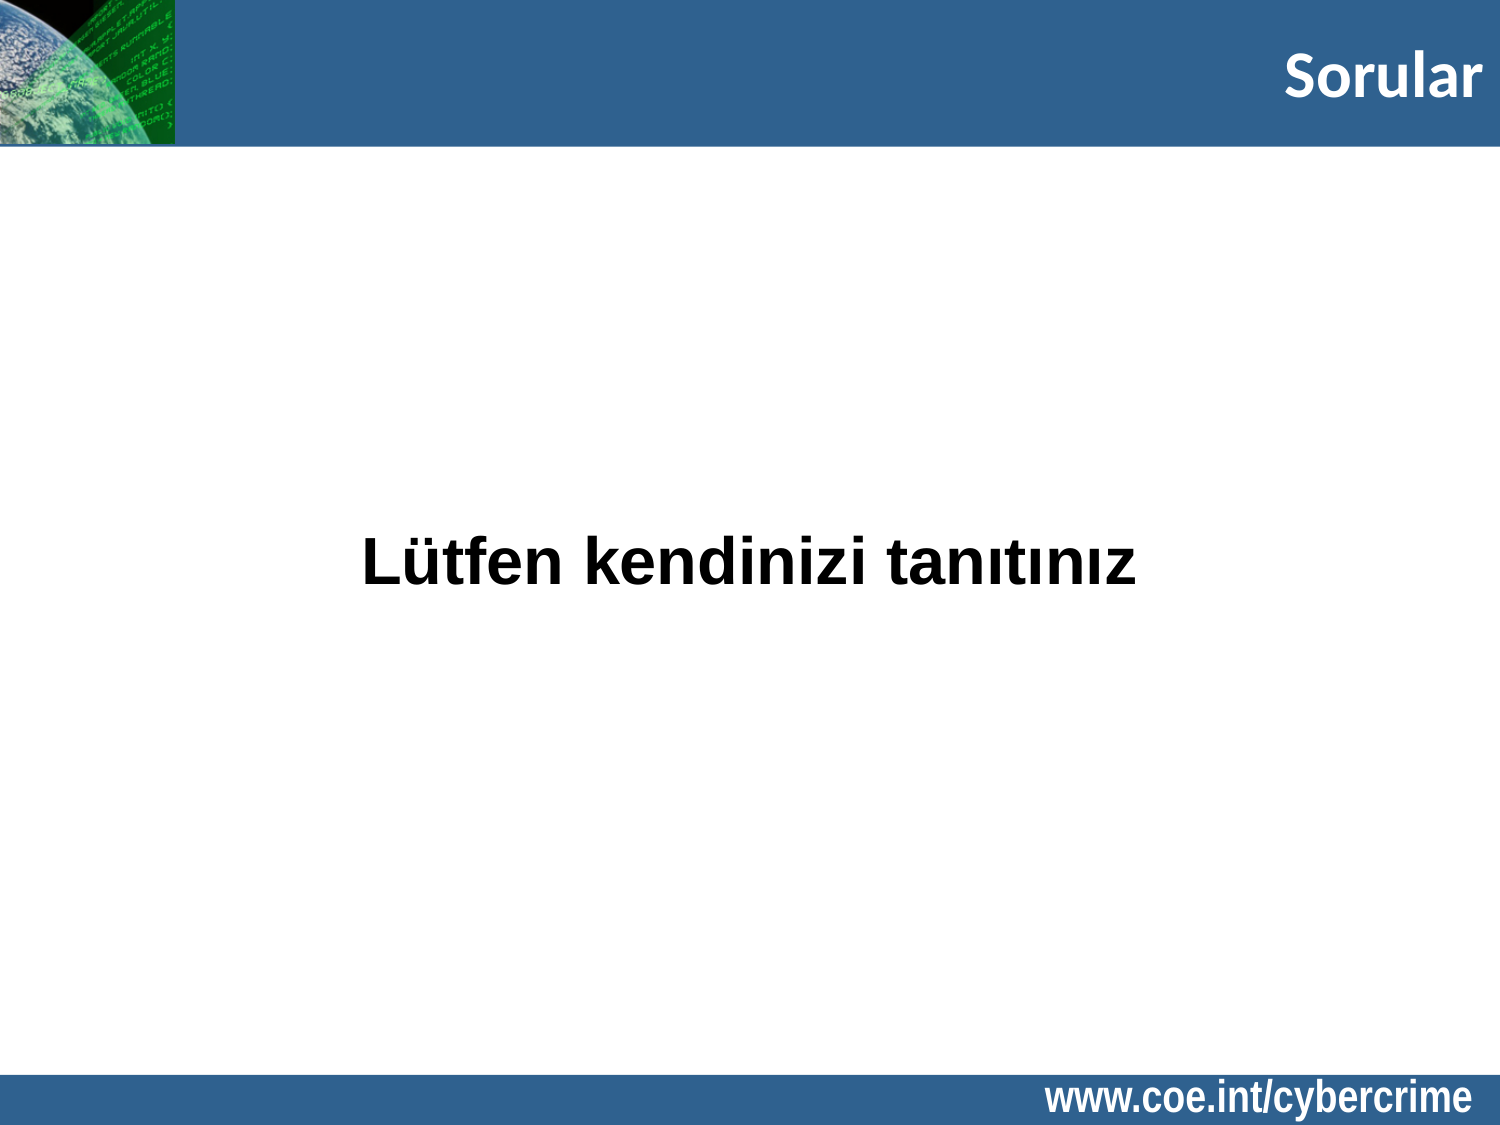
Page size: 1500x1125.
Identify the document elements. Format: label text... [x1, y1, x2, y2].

text_box [0, 1073, 1030, 1125]
text_box Sorular [177, 0, 1500, 149]
text_box www.coe.int/cybercrime [1030, 1059, 1500, 1125]
picture [0, 0, 175, 144]
text_box Lütfen kendinizi tanıtınız [50, 525, 1450, 605]
